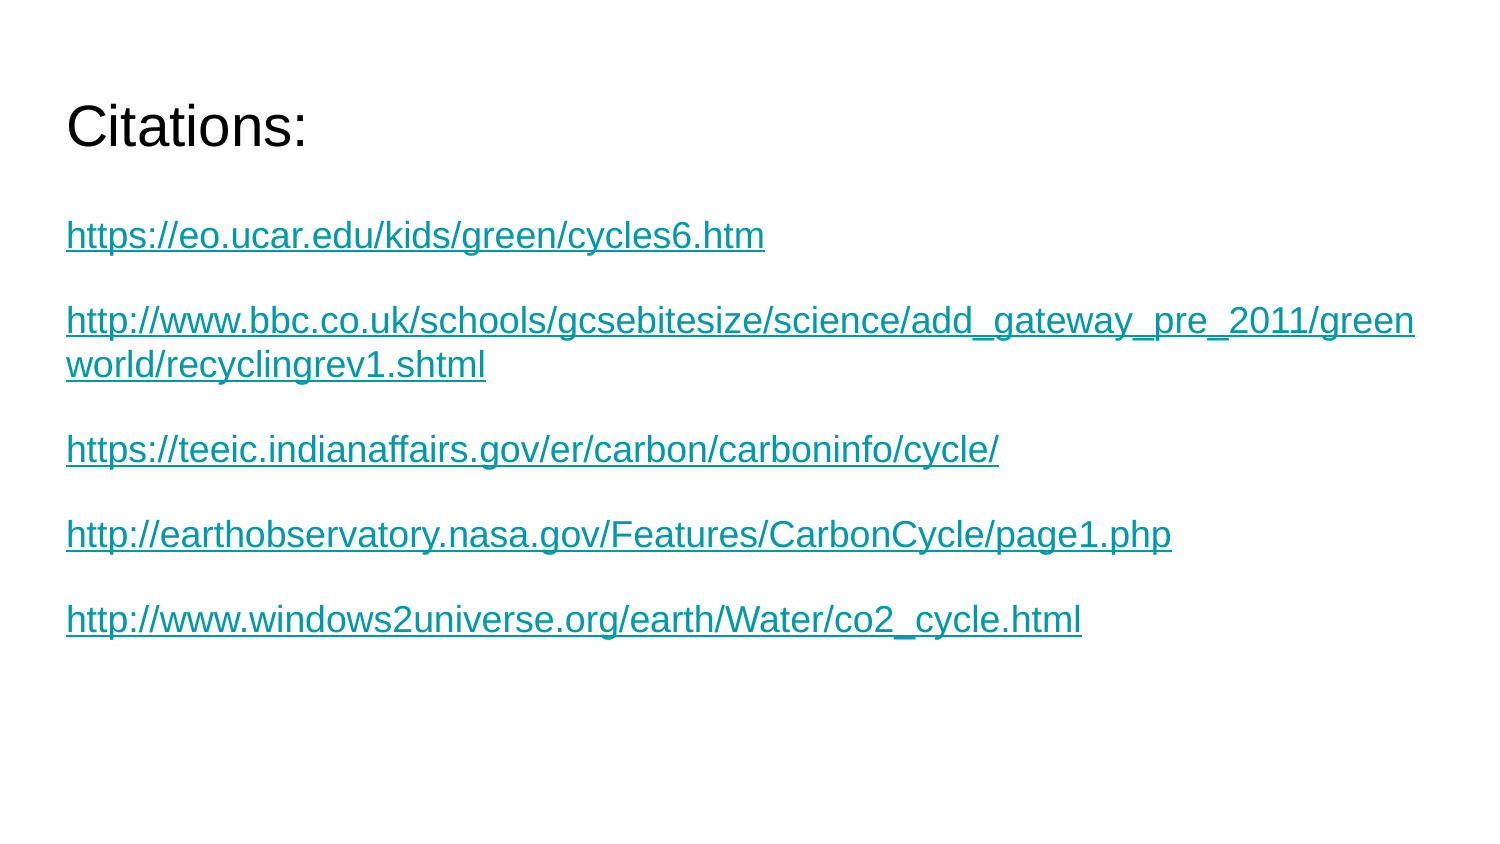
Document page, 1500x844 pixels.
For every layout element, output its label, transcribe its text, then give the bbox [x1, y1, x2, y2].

list https://eo.ucar.edu/kids/green/cycles6.htm http://www.bbc.co.uk/schools/gcsebitesize/science/add_gateway_pre_2011/greenworld/recyclingrev1.shtml https://teeic.indianaffairs.gov/er/carbon/carboninfo/cycle/ http://earthobservatory.nasa.gov/Features/CarbonCycle/page1.php http://www.windows2universe.org/earth/Water/co2_cycle.html [51, 189, 1449, 750]
title Citations: [51, 72, 1449, 167]
